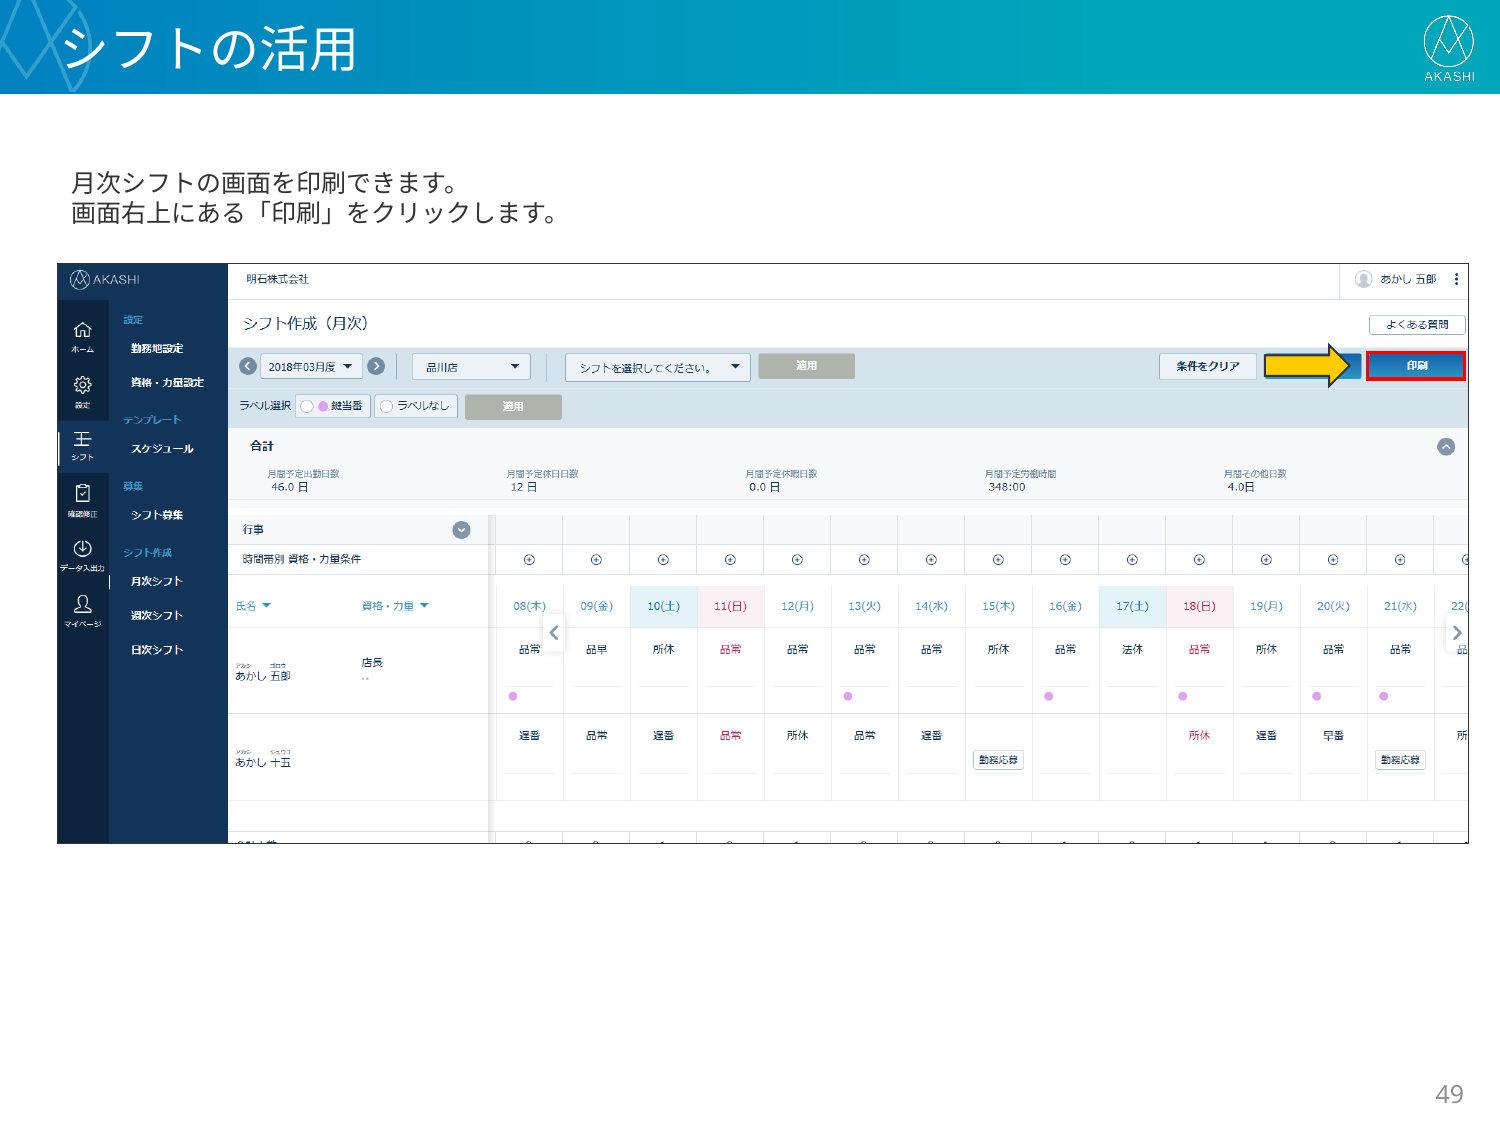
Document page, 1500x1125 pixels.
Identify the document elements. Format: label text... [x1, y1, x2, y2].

picture [1416, 7, 1481, 89]
picture [57, 263, 1469, 844]
text_box 月次シフトの画面を印刷できます。 画面右上にある「印刷」をクリックします。 [57, 160, 1457, 236]
title シフトの活用 [44, 0, 1393, 92]
slide_number 48 [1141, 1065, 1480, 1125]
